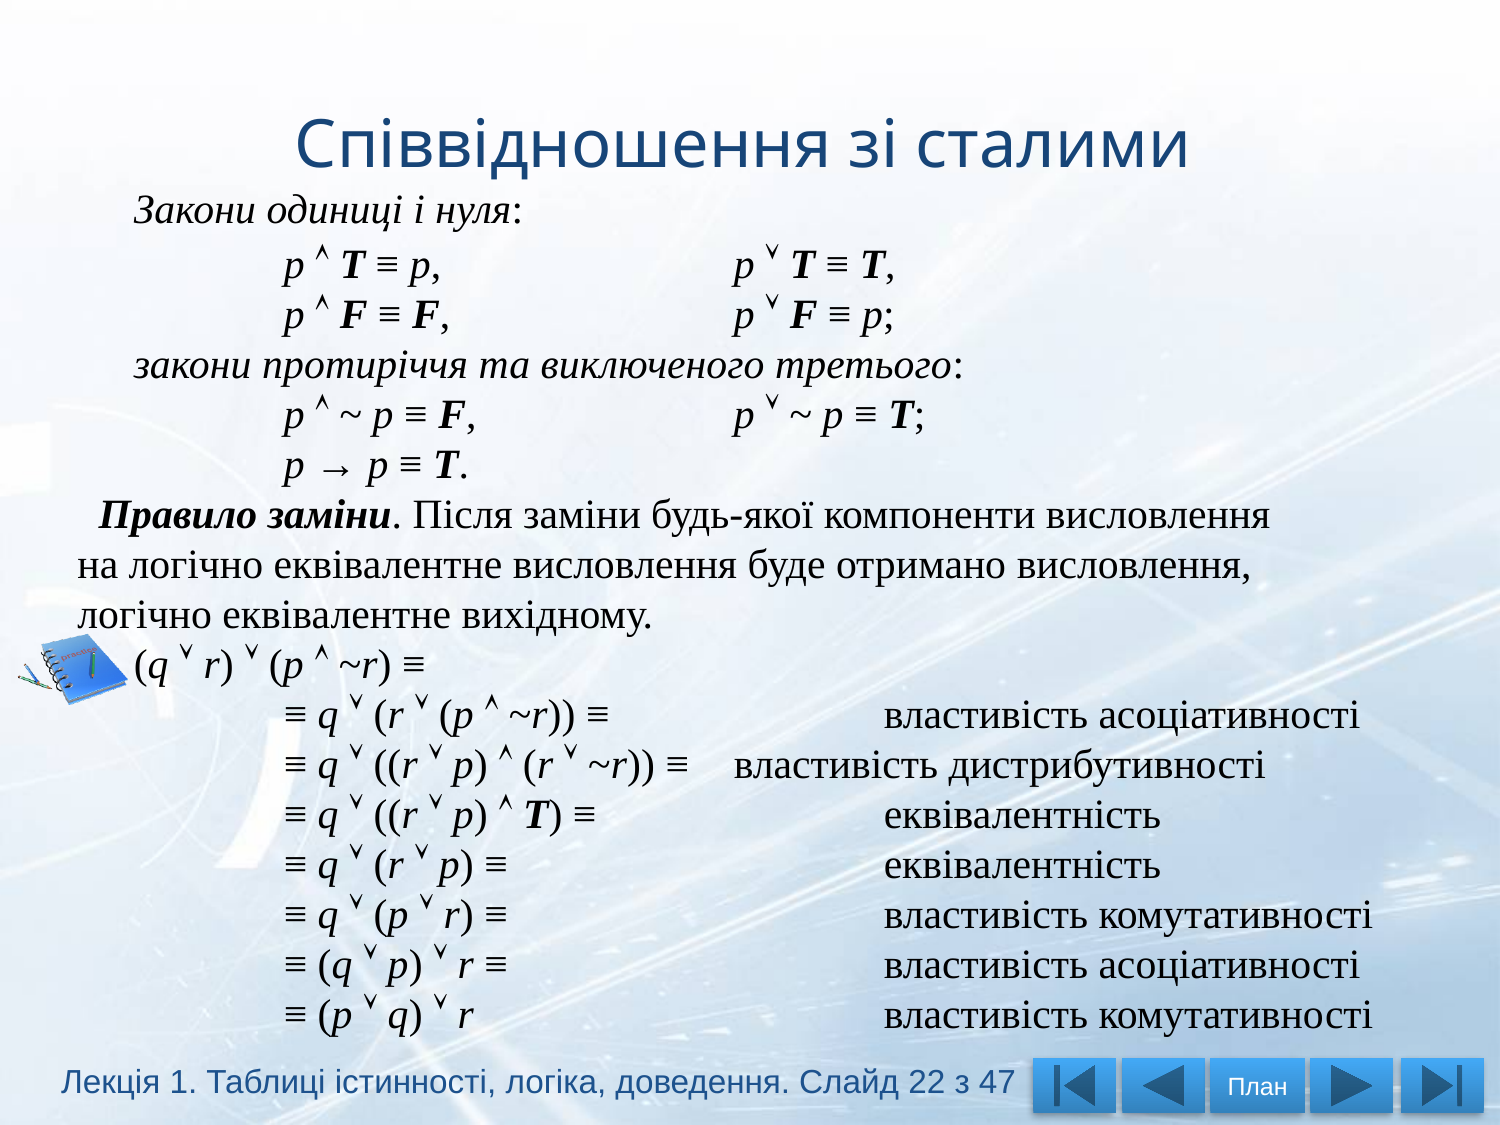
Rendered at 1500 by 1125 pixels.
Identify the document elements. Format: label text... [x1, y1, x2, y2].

title Співвідношення зі сталими [99, 95, 1388, 149]
picture [0, 0, 1500, 1125]
text_box Лекція 1. Таблиці істинності, логіка, доведення. Слайд 22 з 47 [46, 1052, 1033, 1107]
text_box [1033, 1058, 1484, 1114]
list Закони одиниці і нуля: p  T ≡ p, p  T ≡ T, p  F ≡ F, p  F ≡ p; закони протиріччя та виключеного третього: p  ~ p ≡ F, p  ~ p ≡ T; p → p ≡ T. Правило заміни. Після заміни будь-якої компоненти висловлення на логічно еквівалентне висловлення буде отримано висловлення, логічно еквівалентне вихідному. (q  r)  (p  ~r) ≡ ≡ q  (r  (p  ~r)) ≡ властивість асоціативності ≡ q  ((r  p)  (r  ~r)) ≡ властивість дистрибутивності ≡ q  ((r  p)  T) ≡ еквівалентність ≡ q  (r  p) ≡ еквівалентність ≡ q  (p  r) ≡ властивість комутативності ≡ (q  p)  r ≡ властивість асоціативності ≡ (p  q)  r властивість комутативності [62, 149, 1447, 1054]
